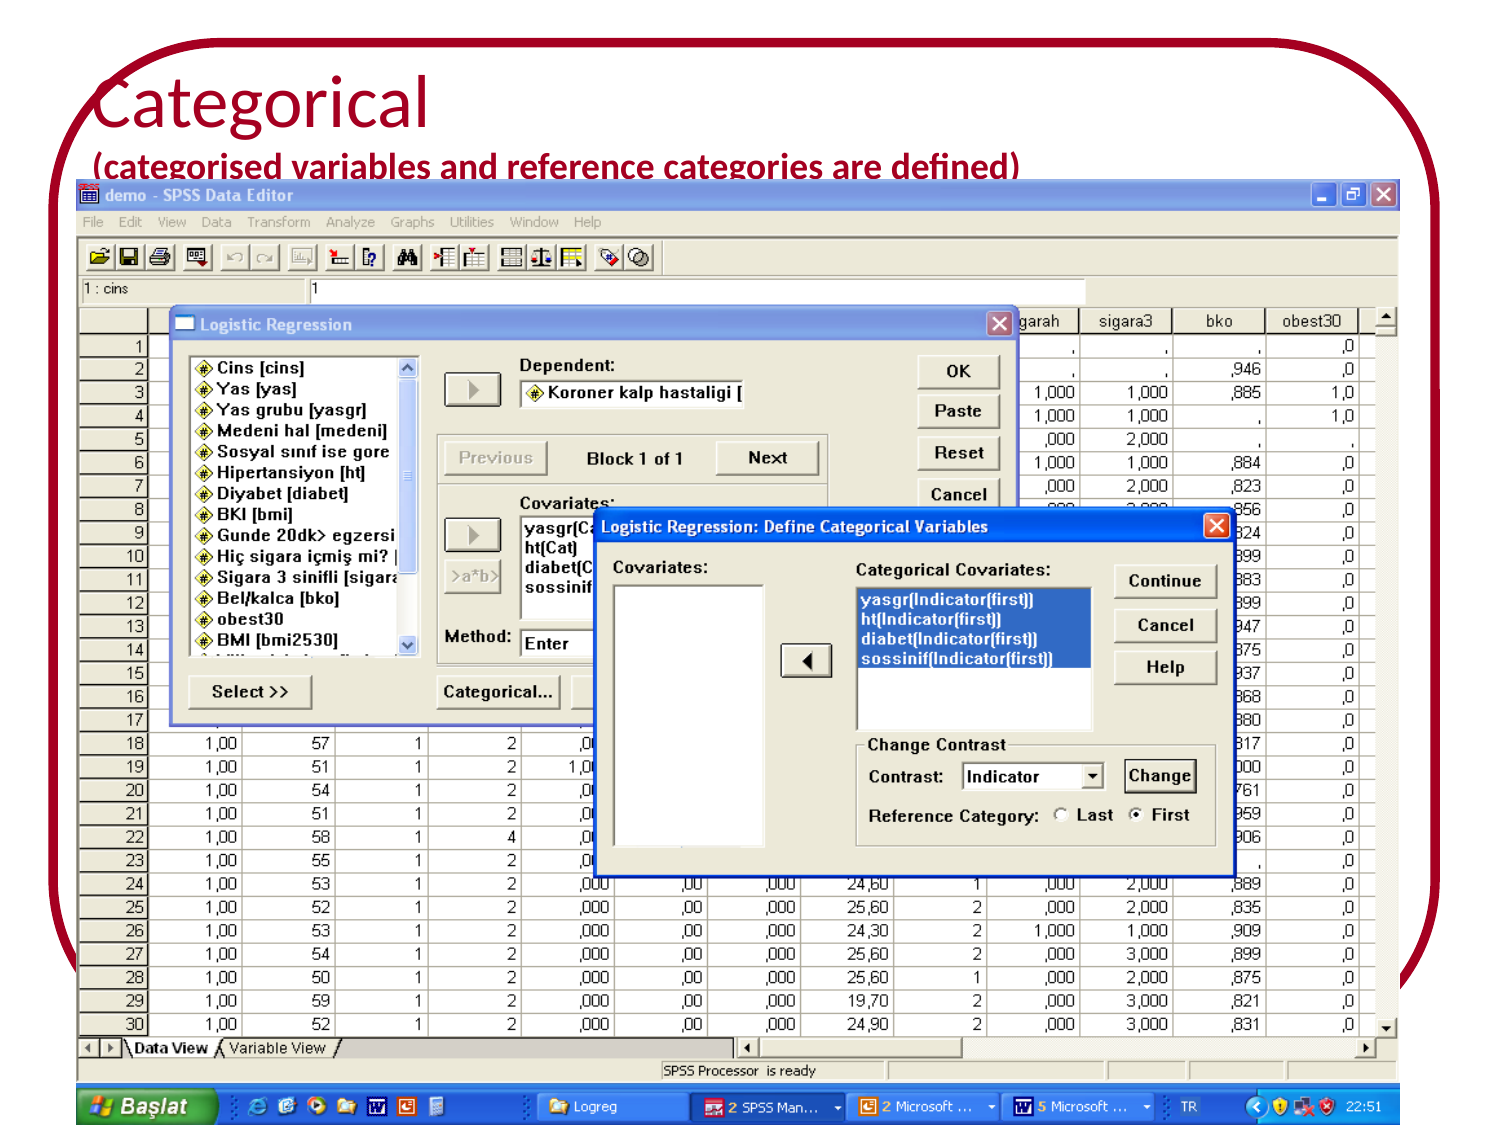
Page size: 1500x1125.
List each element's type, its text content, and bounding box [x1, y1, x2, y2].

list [76, 179, 1400, 1125]
title Categorical (categorised variables and reference categories are defined) [76, 42, 1428, 197]
